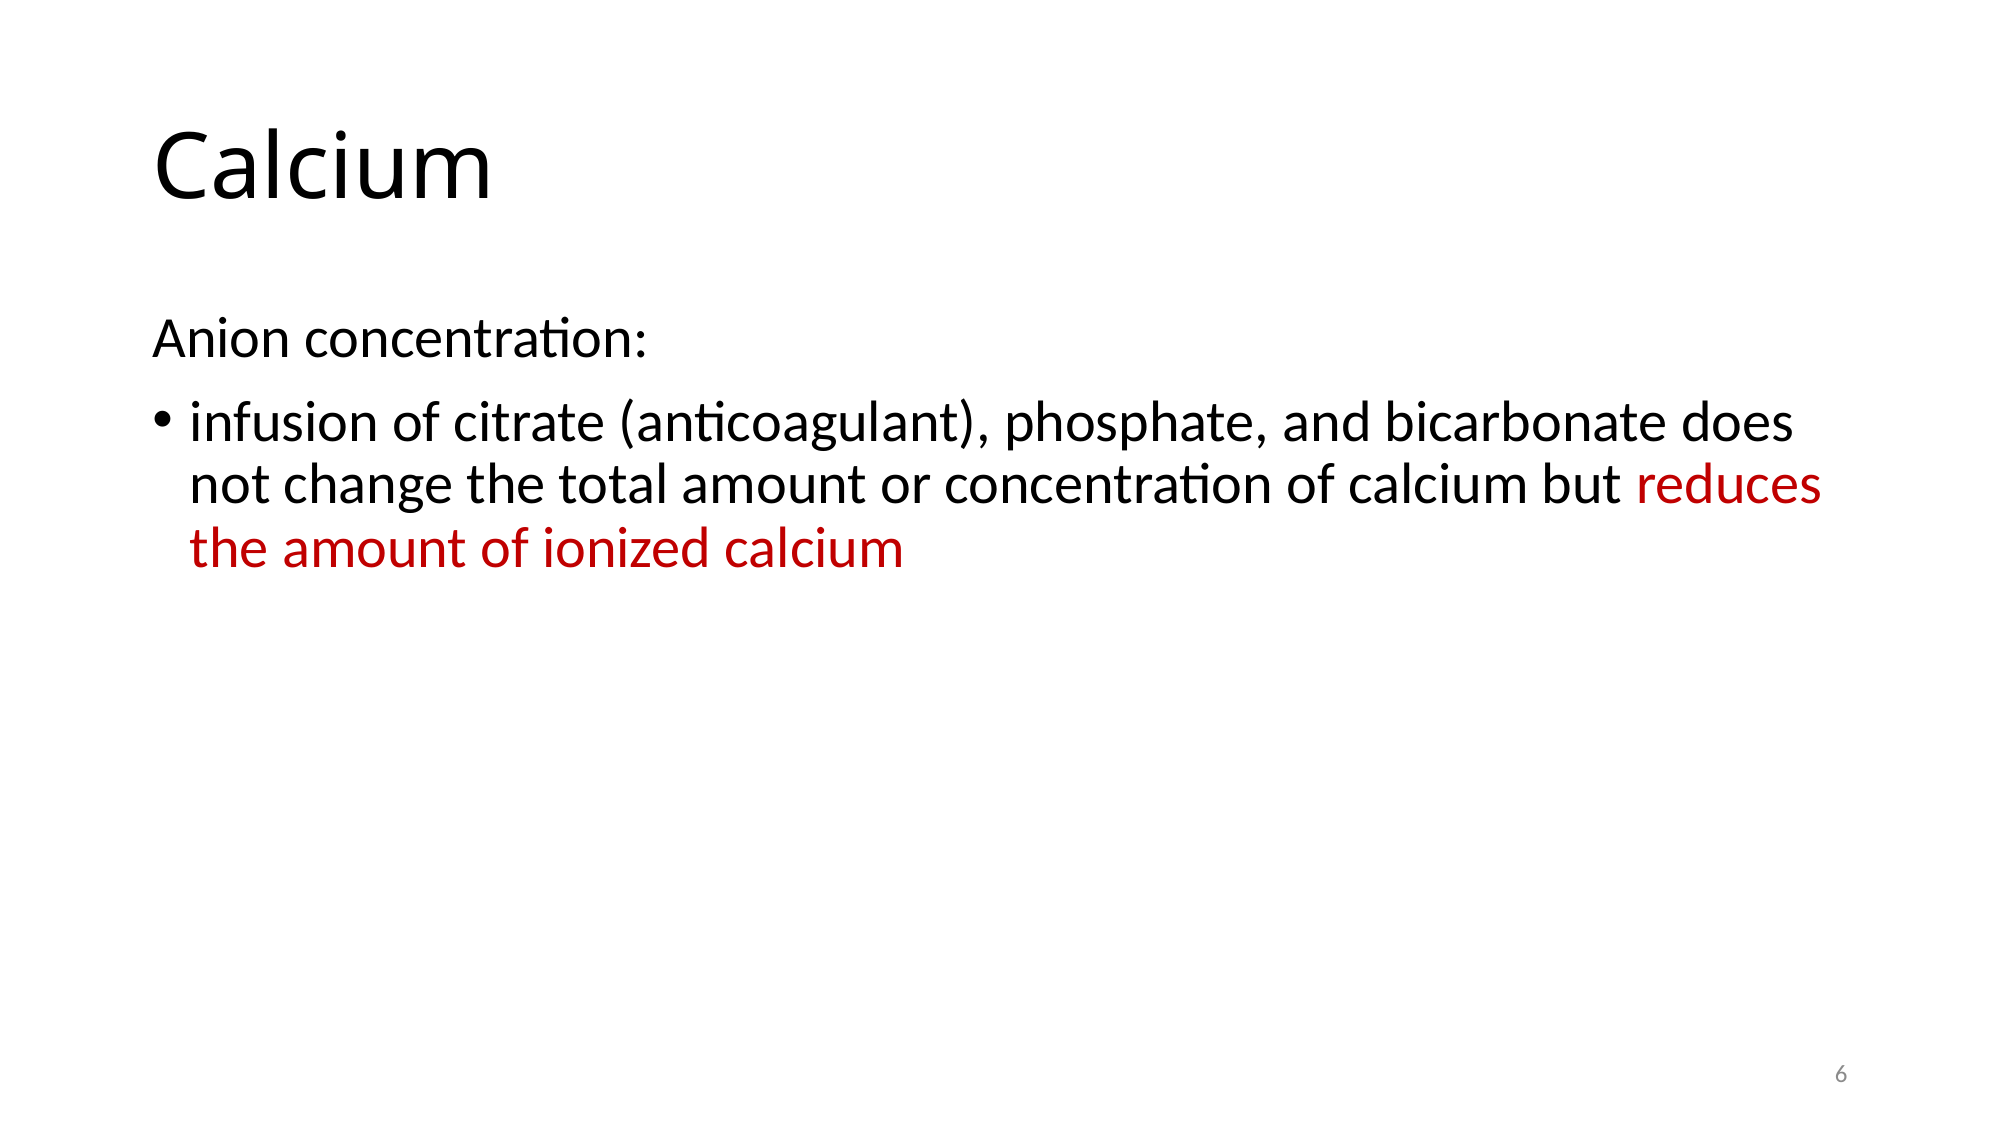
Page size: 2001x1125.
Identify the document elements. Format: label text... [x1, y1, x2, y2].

slide_number 6 [1412, 1042, 1863, 1103]
title Calcium [137, 59, 1863, 278]
list Anion concentration: infusion of citrate (anticoagulant), phosphate, and bicarbonate does not change the total amount or concentration of calcium but reduces the amount of ionized calcium [137, 299, 1863, 1014]
